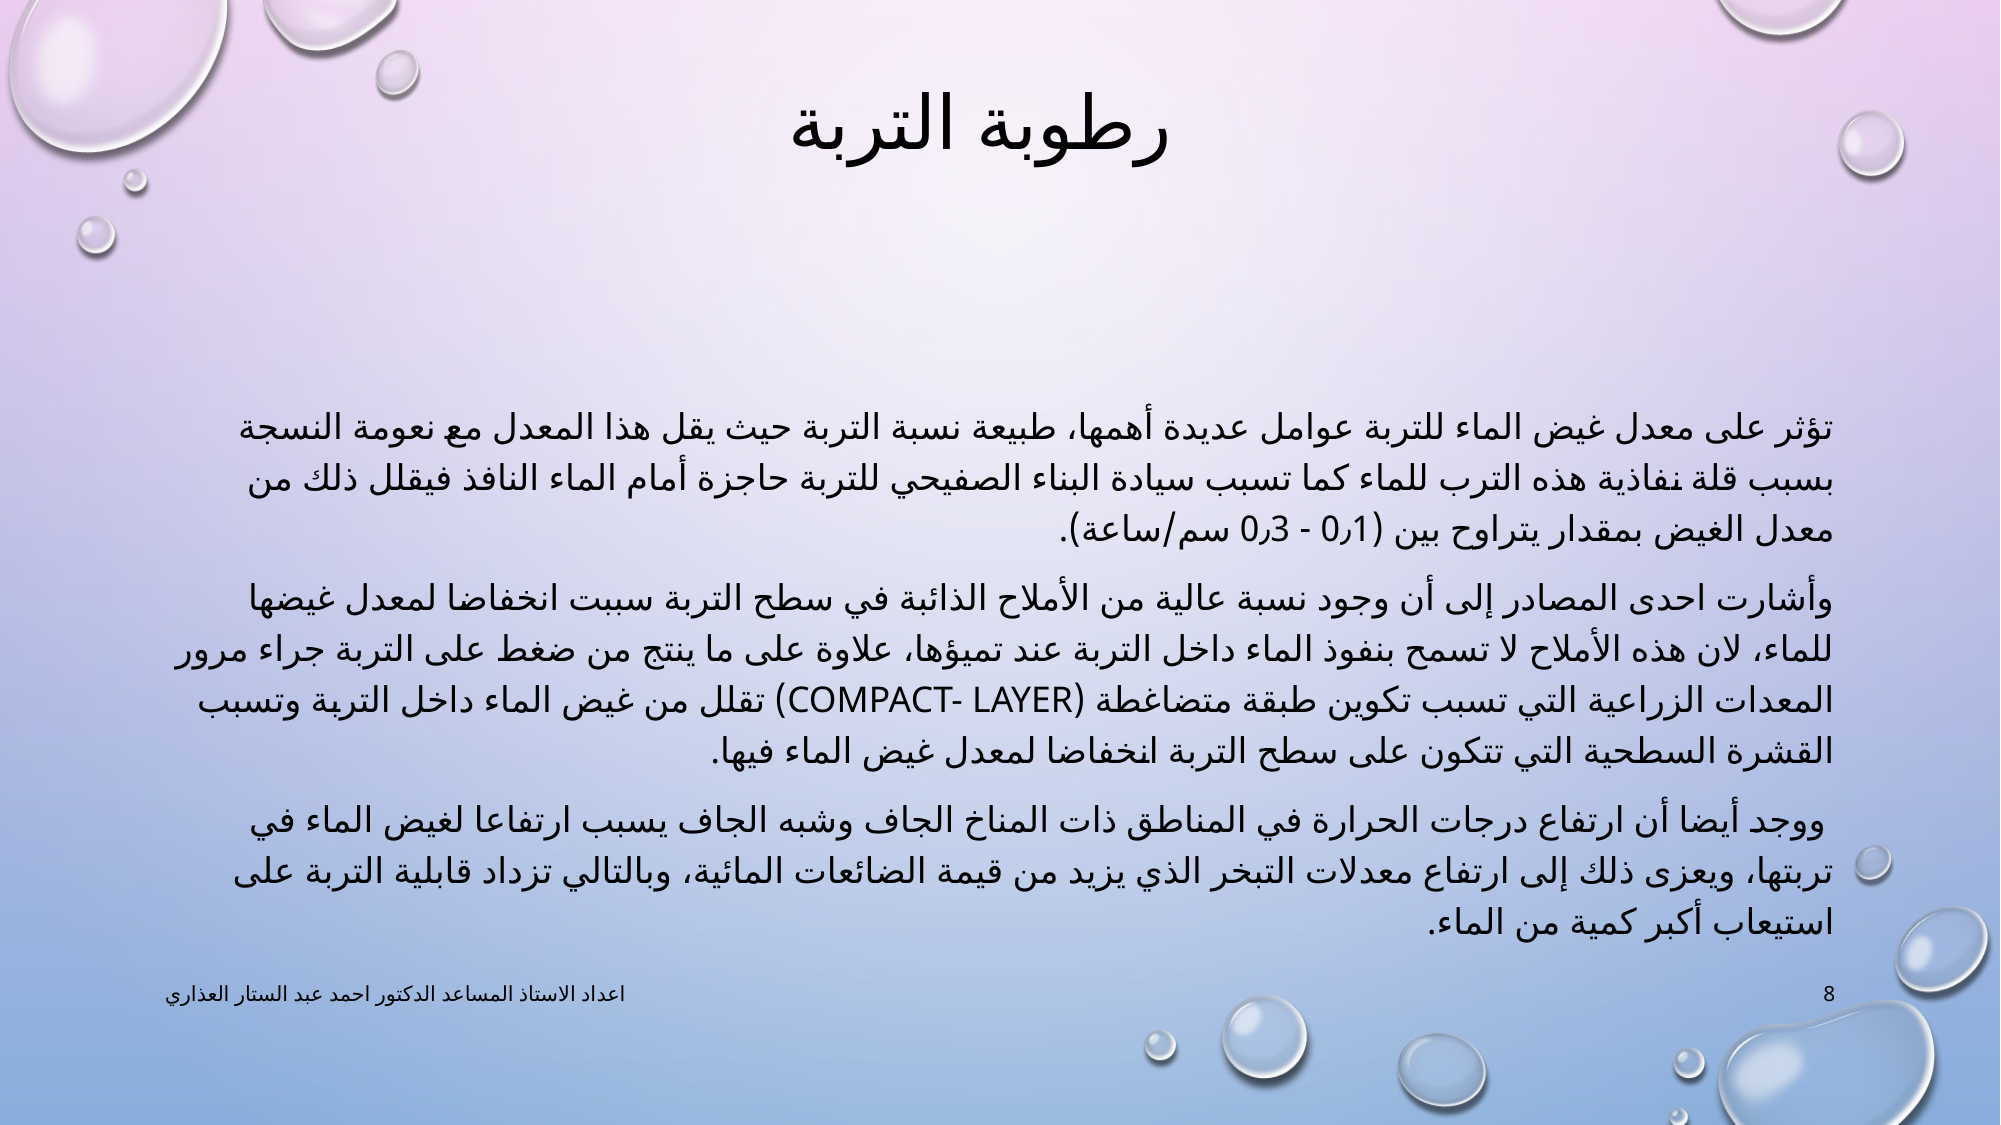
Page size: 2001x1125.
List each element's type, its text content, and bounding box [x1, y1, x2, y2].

footer اعداد الاستاذ المساعد الدكتور احمد عبد الستار العذاري [149, 965, 1245, 1025]
picture [0, 0, 2000, 1125]
list تؤثر على معدل غيض الماء للتربة عوامل عديدة أهمها، طبيعة نسبة التربة حيث يقل هذا المعدل مع نعومة النسجة بسبب قلة نفاذية هذه الترب للماء كما تسبب سيادة البناء الصفيحي للتربة حاجزة أمام الماء النافذ فيقلل ذلك من معدل الغيض بمقدار يتراوح بين (0٫1 - 0٫3 سم/ساعة). وأشارت احدى المصادر إلى أن وجود نسبة عالية من الأملاح الذائبة في سطح التربة سببت انخفاضا لمعدل غيضها للماء، لان هذه الأملاح لا تسمح بنفوذ الماء داخل التربة عند تميؤها، علاوة على ما ينتج من ضغط على التربة جراء مرور المعدات الزراعية التي تسبب تكوين طبقة متضاغطة (Compact- Layer) تقلل من غيض الماء داخل التربة وتسبب القشرة السطحية التي تتكون على سطح التربة انخفاضا لمعدل غيض الماء فيها. ووجد أيضا أن ارتفاع درجات الحرارة في المناطق ذات المناخ الجاف وشبه الجاف يسبب ارتفاعا لغيض الماء في تربتها، ويعزى ذلك إلى ارتفاع معدلات التبخر الذي يزيد من قيمة الضائعات المائية، وبالتالي تزداد قابلية التربة على استيعاب أكبر كمية من الماء. [149, 388, 1850, 950]
title رطوبة التربة [767, 59, 1194, 191]
slide_number 8 [1724, 965, 1851, 1025]
